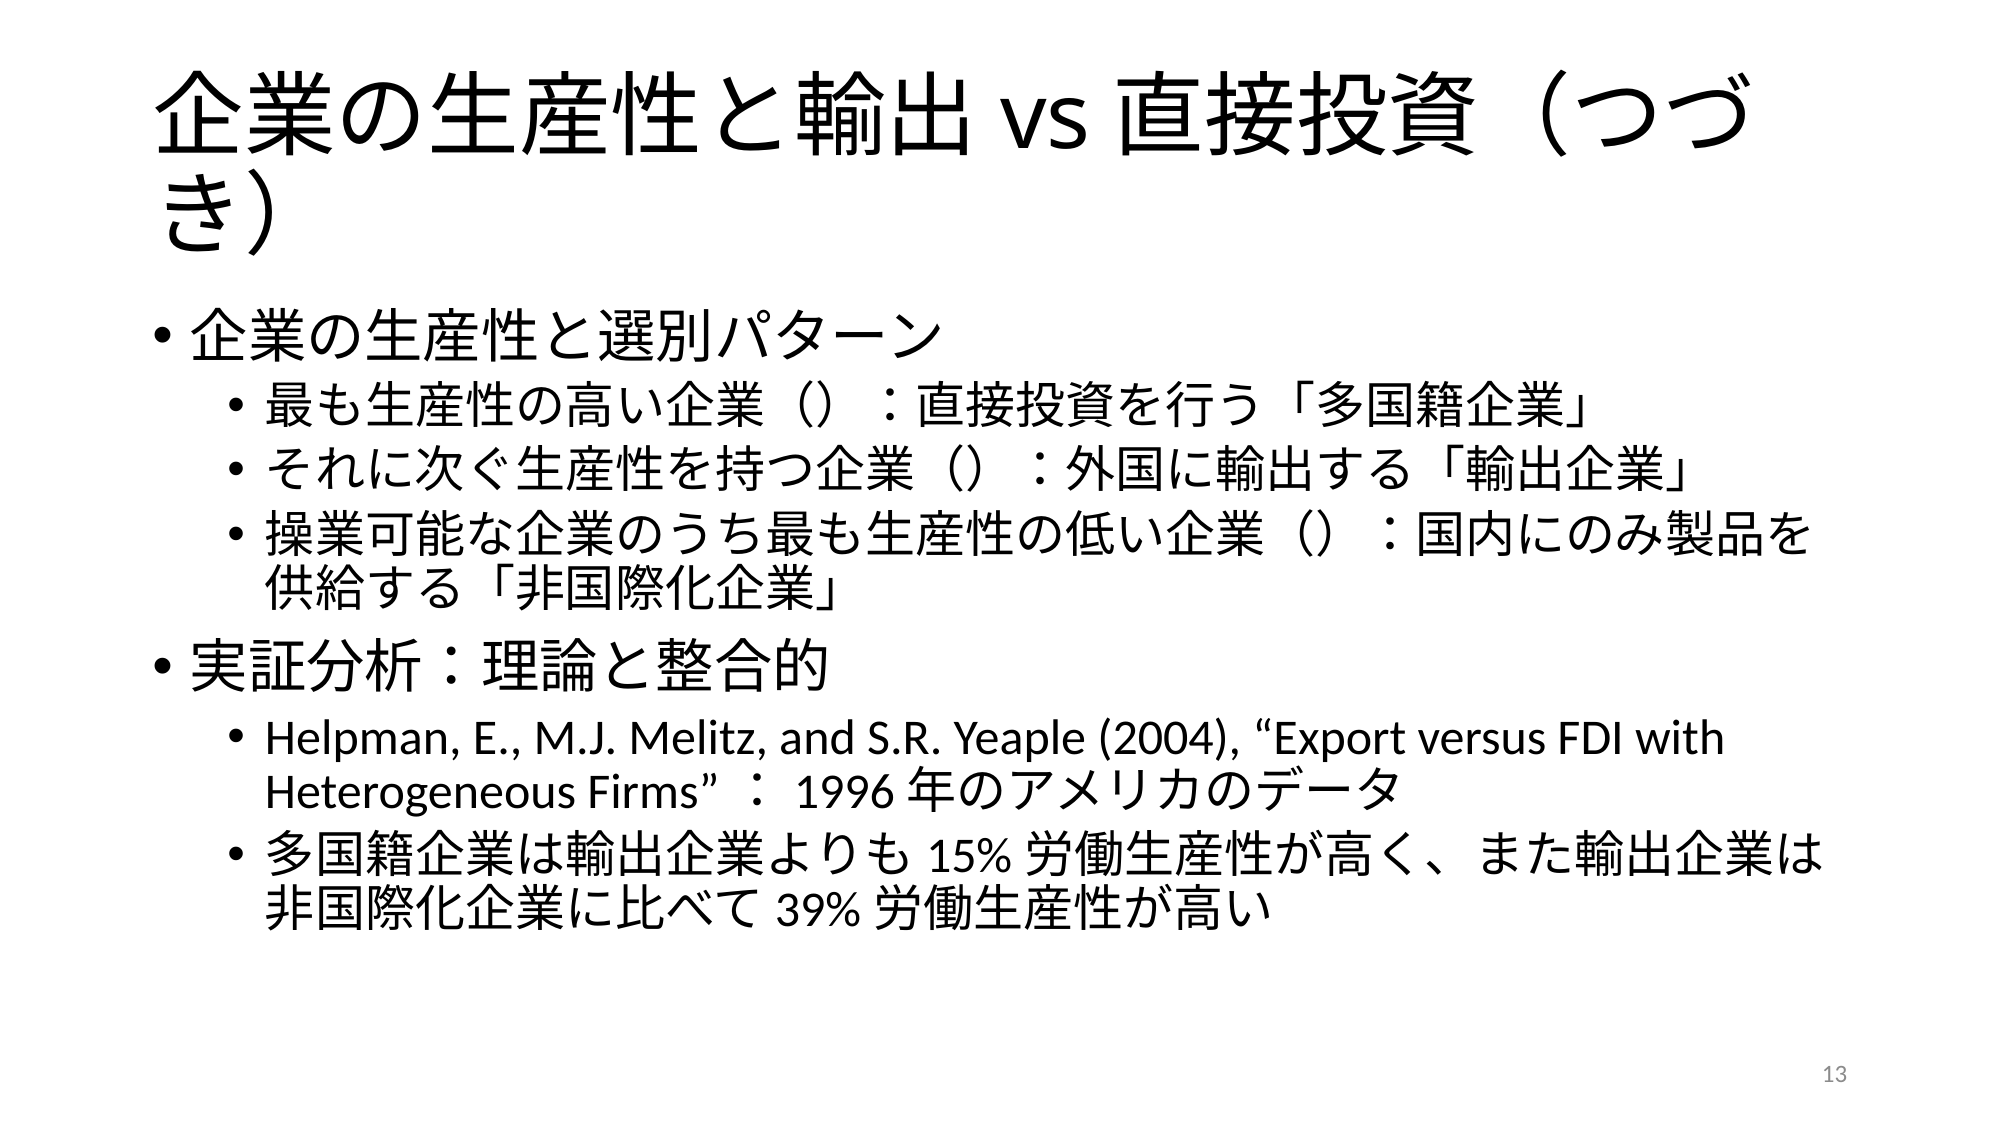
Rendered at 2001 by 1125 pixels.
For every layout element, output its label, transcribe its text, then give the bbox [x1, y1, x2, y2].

title 企業の生産性と輸出vs直接投資（つづき） [137, 59, 1863, 278]
slide_number 13 [1412, 1042, 1863, 1103]
